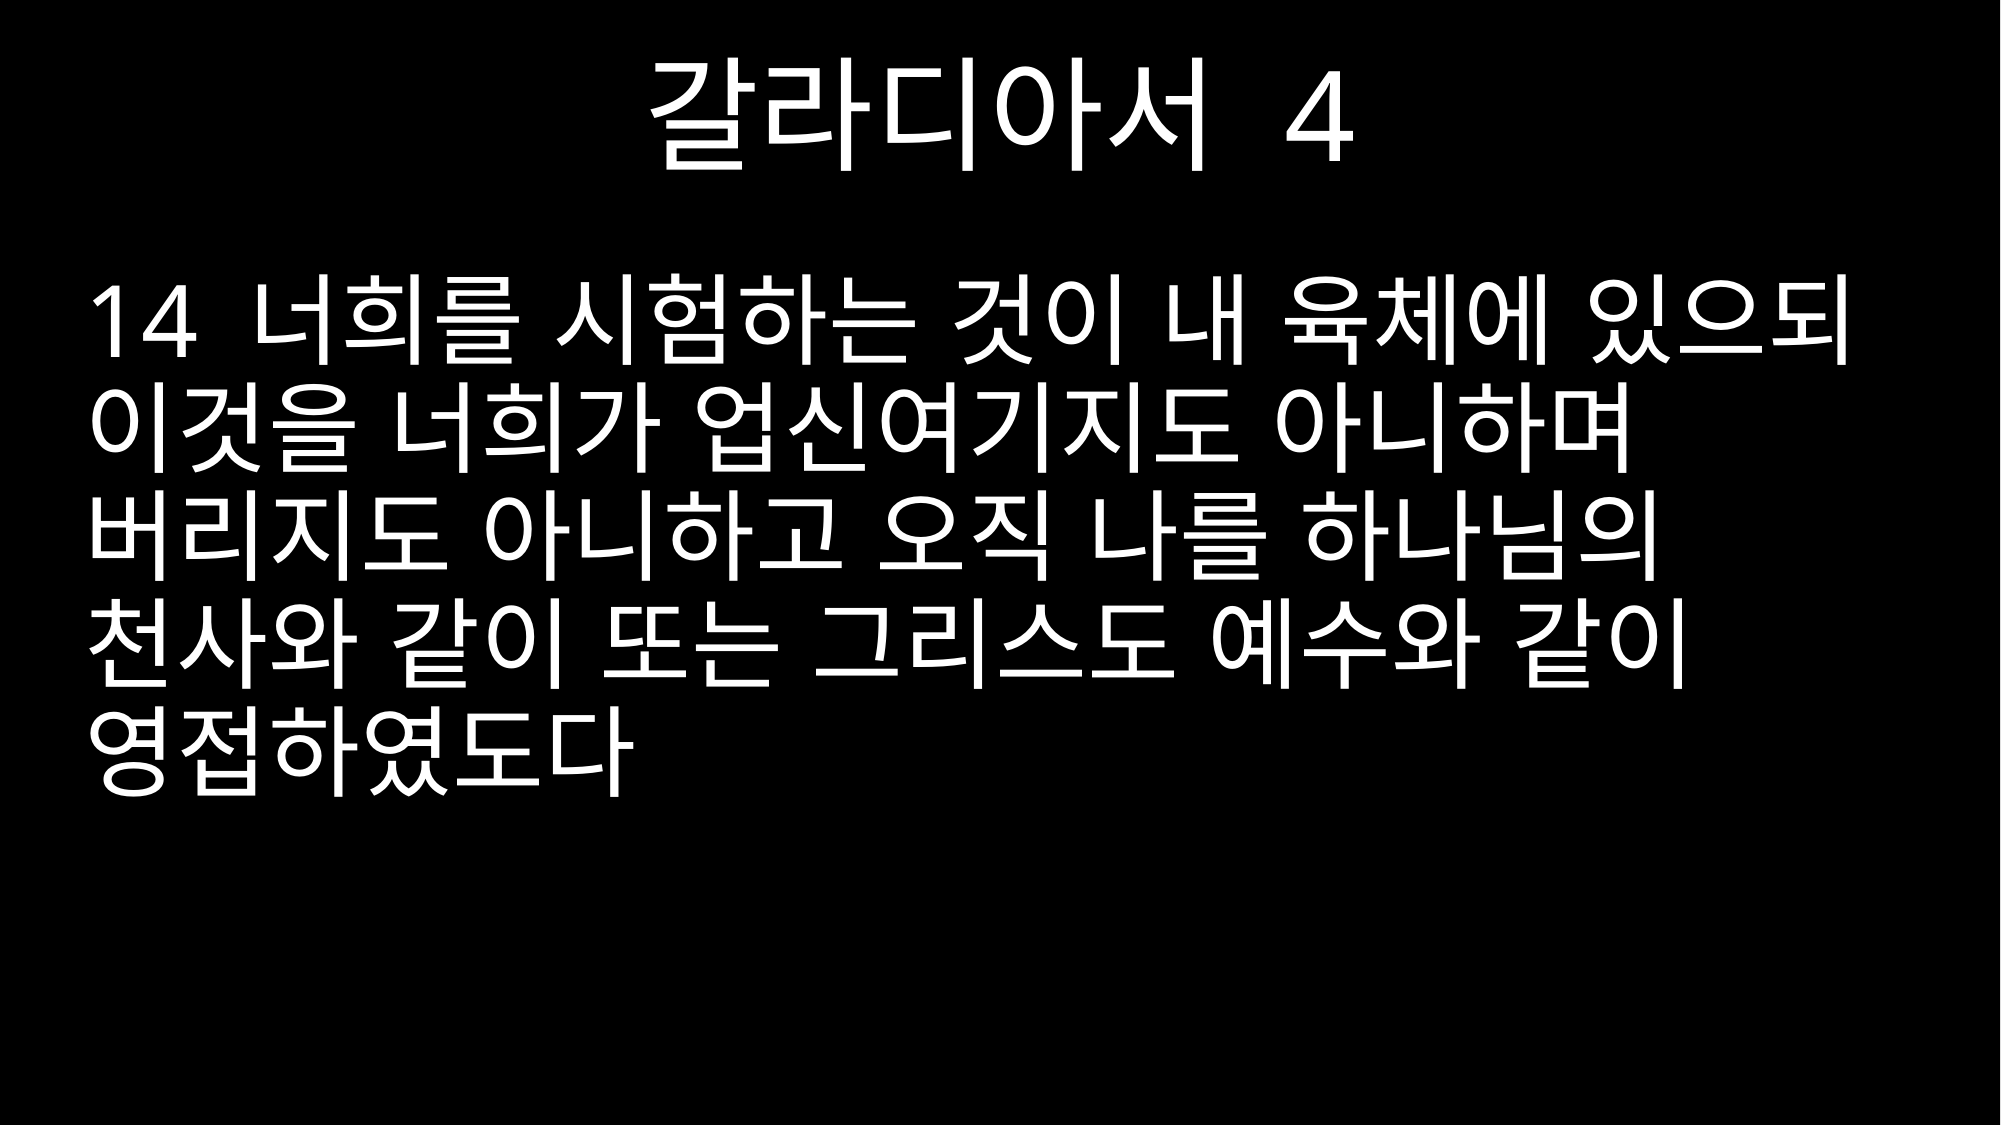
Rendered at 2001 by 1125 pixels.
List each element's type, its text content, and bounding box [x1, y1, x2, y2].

list 14 너희를 시험하는 것이 내 육체에 있으되 이것을 너희가 업신여기지도 아니하며 버리지도 아니하고 오직 나를 하나님의 천사와 같이 또는 그리스도 예수와 같이 영접하였도다 [69, 263, 1953, 423]
picture [0, 0, 2001, 1125]
footer 갈라디아서 4 [0, 32, 2000, 192]
